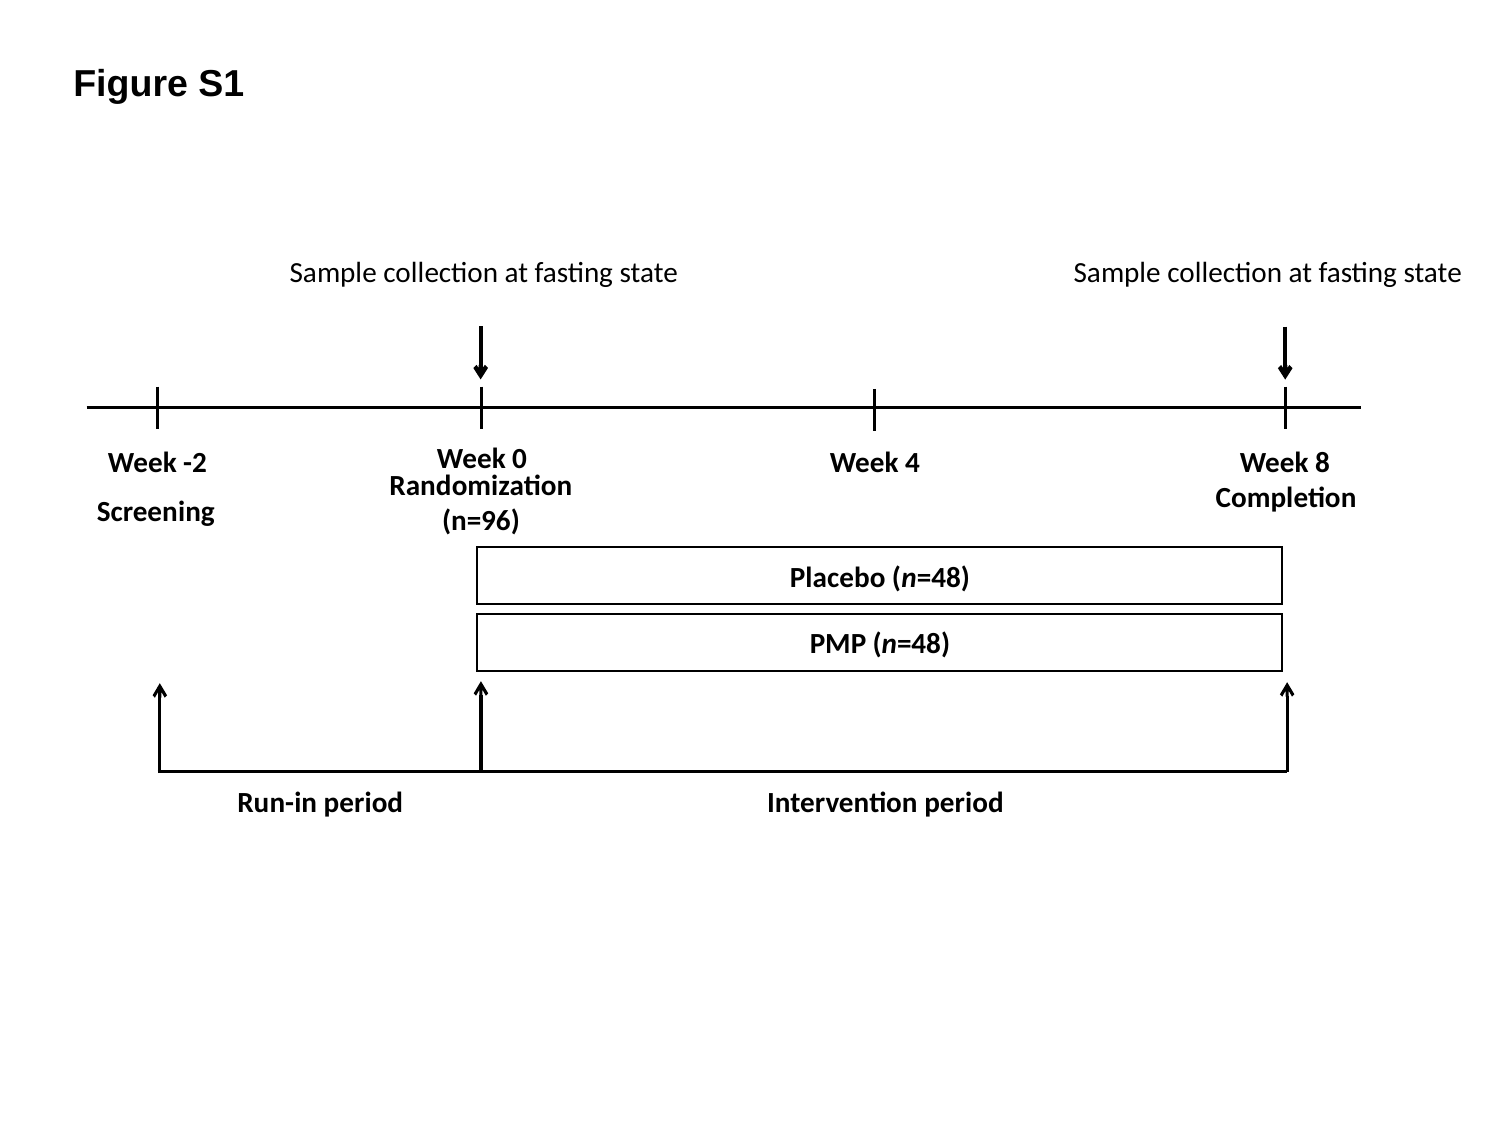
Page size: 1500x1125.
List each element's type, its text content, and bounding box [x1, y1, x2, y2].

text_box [66, 246, 1500, 830]
text_box Figure S1 [58, 51, 260, 112]
